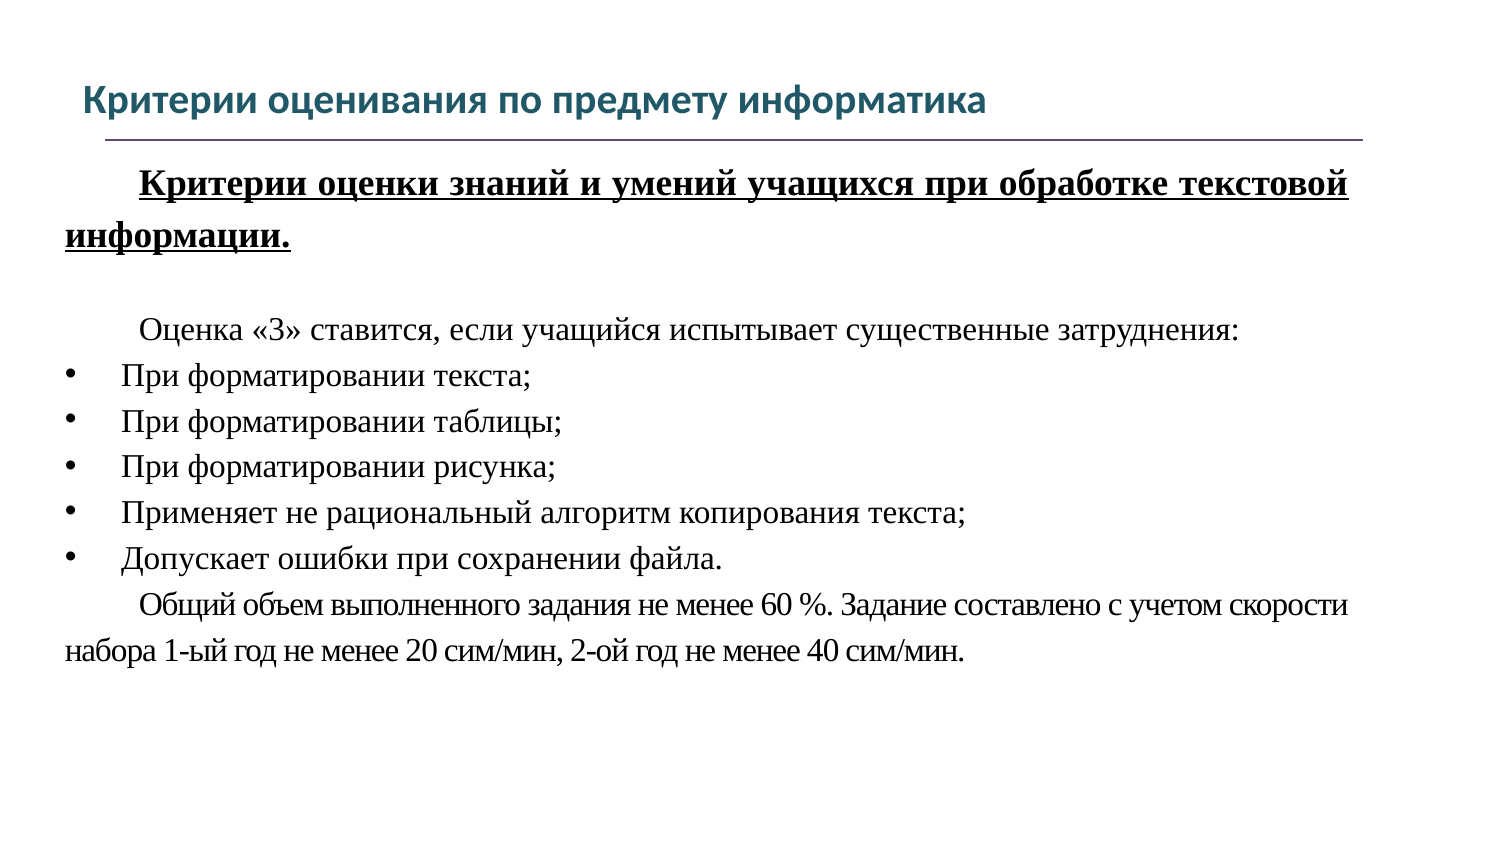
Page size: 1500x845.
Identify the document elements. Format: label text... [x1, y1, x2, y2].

text_box Критерии оценки знаний и умений учащихся при обработке текстовой информации. Оценка «3» ставится, если учащийся испытывает существенные затруднения: При форматировании текста; При форматировании таблицы; При форматировании рисунка; Применяет не рациональный алгоритм копирования текста; Допускает ошибки при сохранении файла. Общий объем выполненного задания не менее 60 %. Задание составлено с учетом скорости набора 1-ый год не менее 20 сим/мин, 2-ой год не менее 40 сим/мин. [50, 144, 1364, 676]
title Критерии оценивания по предмету информатика [83, 28, 1417, 213]
